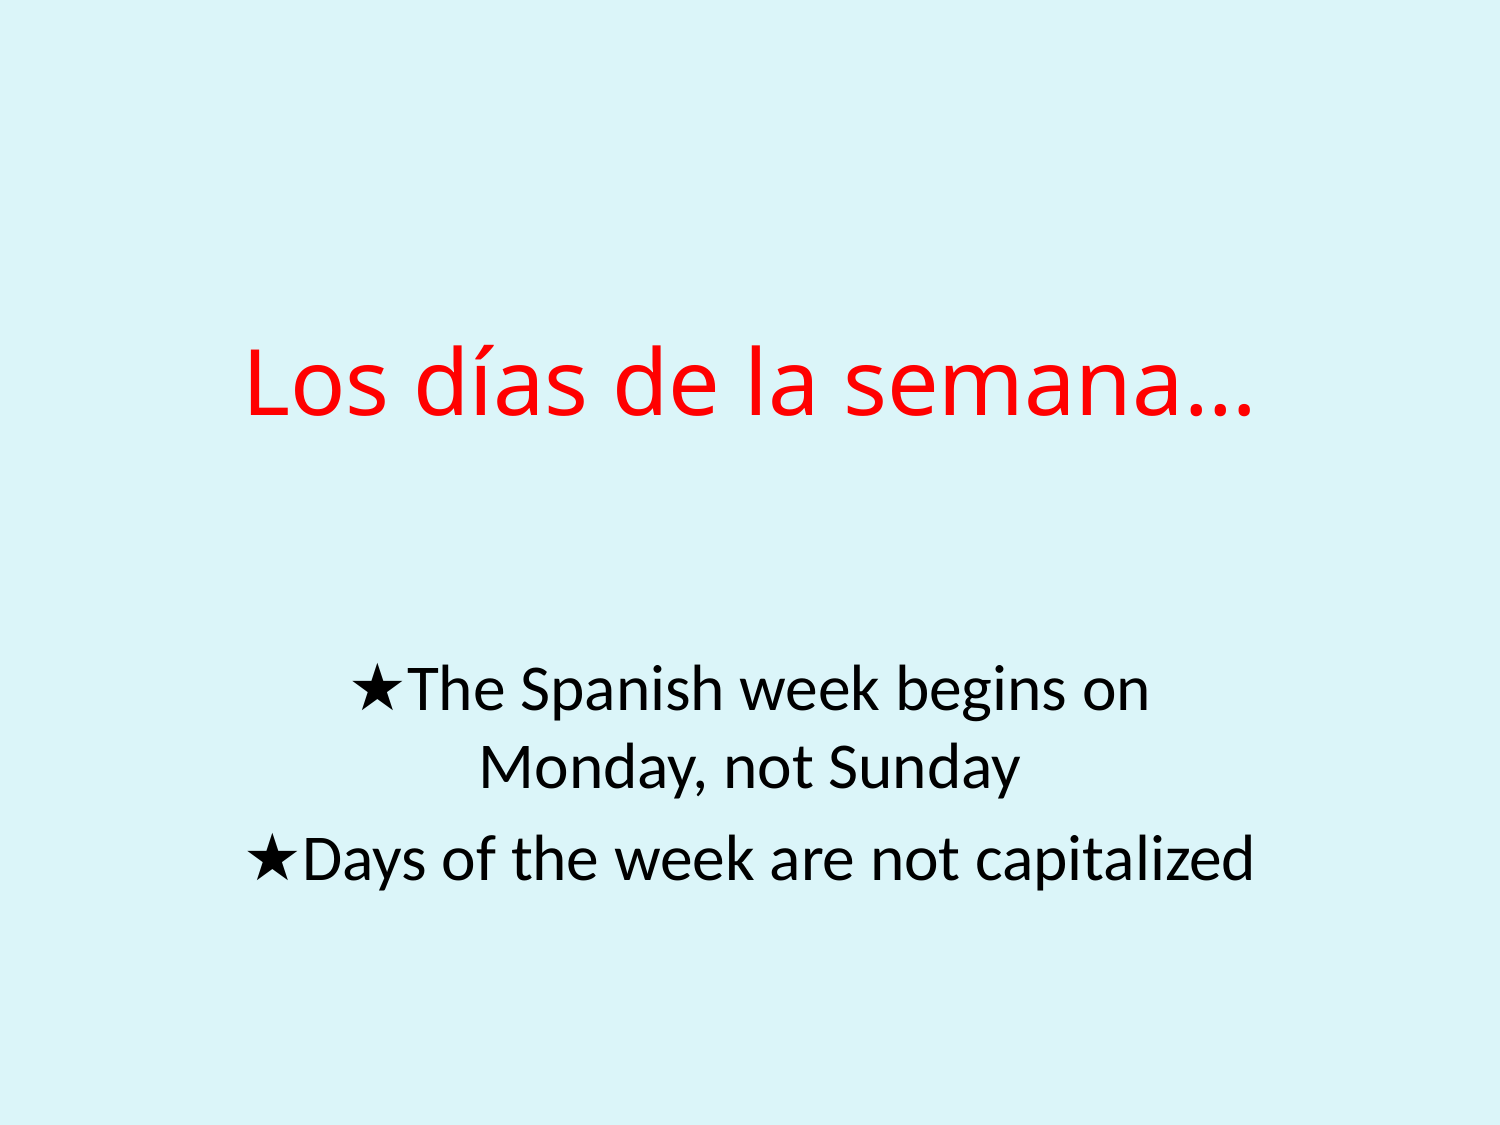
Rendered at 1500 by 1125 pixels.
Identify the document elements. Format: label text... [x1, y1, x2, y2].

title Los días de la semana… [112, 167, 1388, 591]
subtitle ★The Spanish week begins on Monday, not Sunday ★Days of the week are not capitalized [225, 637, 1275, 925]
